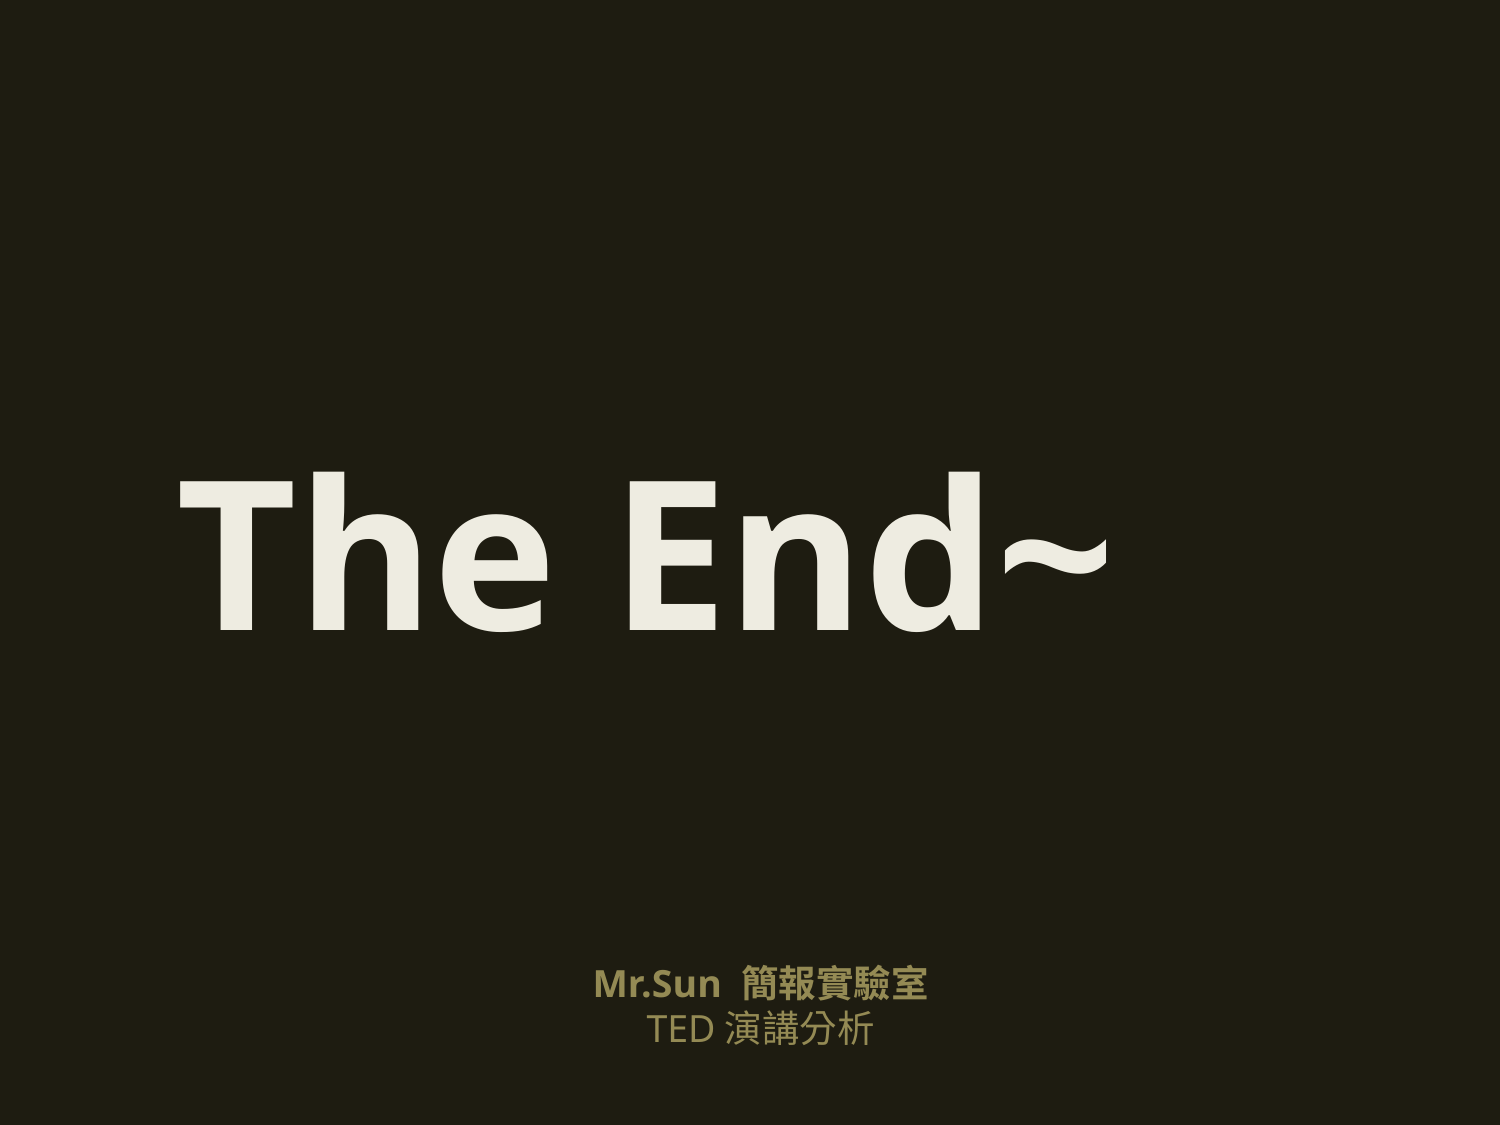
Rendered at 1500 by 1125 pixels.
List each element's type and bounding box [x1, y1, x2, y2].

text_box [0, 10, 1500, 1115]
